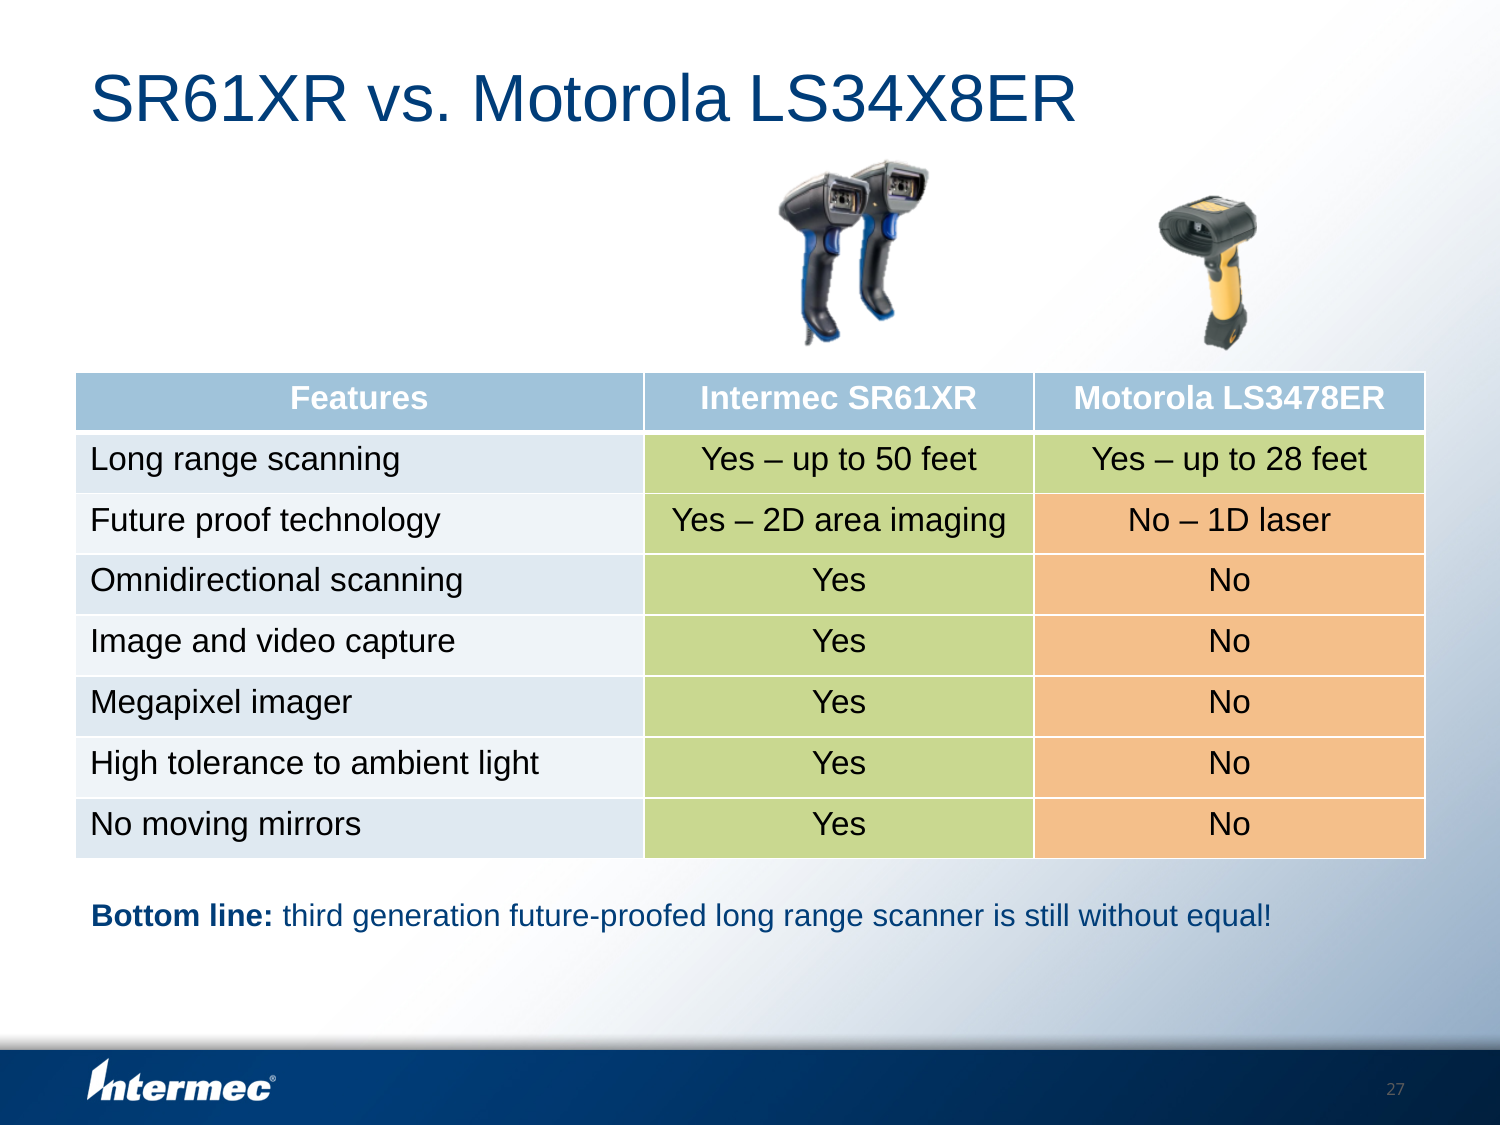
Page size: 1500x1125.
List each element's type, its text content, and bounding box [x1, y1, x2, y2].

table_cell Yes – up to 50 feet [645, 435, 1033, 493]
table_cell No [1035, 616, 1424, 675]
table_cell Future proof technology [76, 494, 643, 553]
table_header Motorola LS3478ER [1035, 373, 1424, 430]
table_cell Yes [645, 616, 1033, 675]
table_cell No [1035, 555, 1424, 614]
title SR61XR vs. Motorola LS34X8ER [75, 45, 1425, 145]
table_cell Yes [645, 799, 1033, 858]
picture [0, 0, 1500, 1125]
table_cell Image and video capture [76, 616, 643, 675]
table_cell High tolerance to ambient light [76, 738, 643, 797]
table_cell Yes [645, 738, 1033, 797]
table_cell Omnidirectional scanning [76, 555, 643, 614]
table_cell Yes – up to 28 feet [1035, 435, 1424, 493]
text_box Bottom line: third generation future-proofed long range scanner is still without equal! [76, 887, 1424, 940]
table_cell Yes [645, 555, 1033, 614]
table_cell Long range scanning [76, 435, 643, 493]
table_cell Megapixel imager [76, 677, 643, 736]
table_header Intermec SR61XR [645, 373, 1033, 430]
table_cell No [1035, 677, 1424, 736]
table_cell Yes – 2D area imaging [645, 494, 1033, 553]
table_cell No – 1D laser [1035, 494, 1424, 553]
table_cell No moving mirrors [76, 799, 643, 858]
table_header Features [76, 373, 643, 430]
table_cell Yes [645, 677, 1033, 736]
table_cell No [1035, 738, 1424, 797]
table_cell No [1035, 799, 1424, 858]
